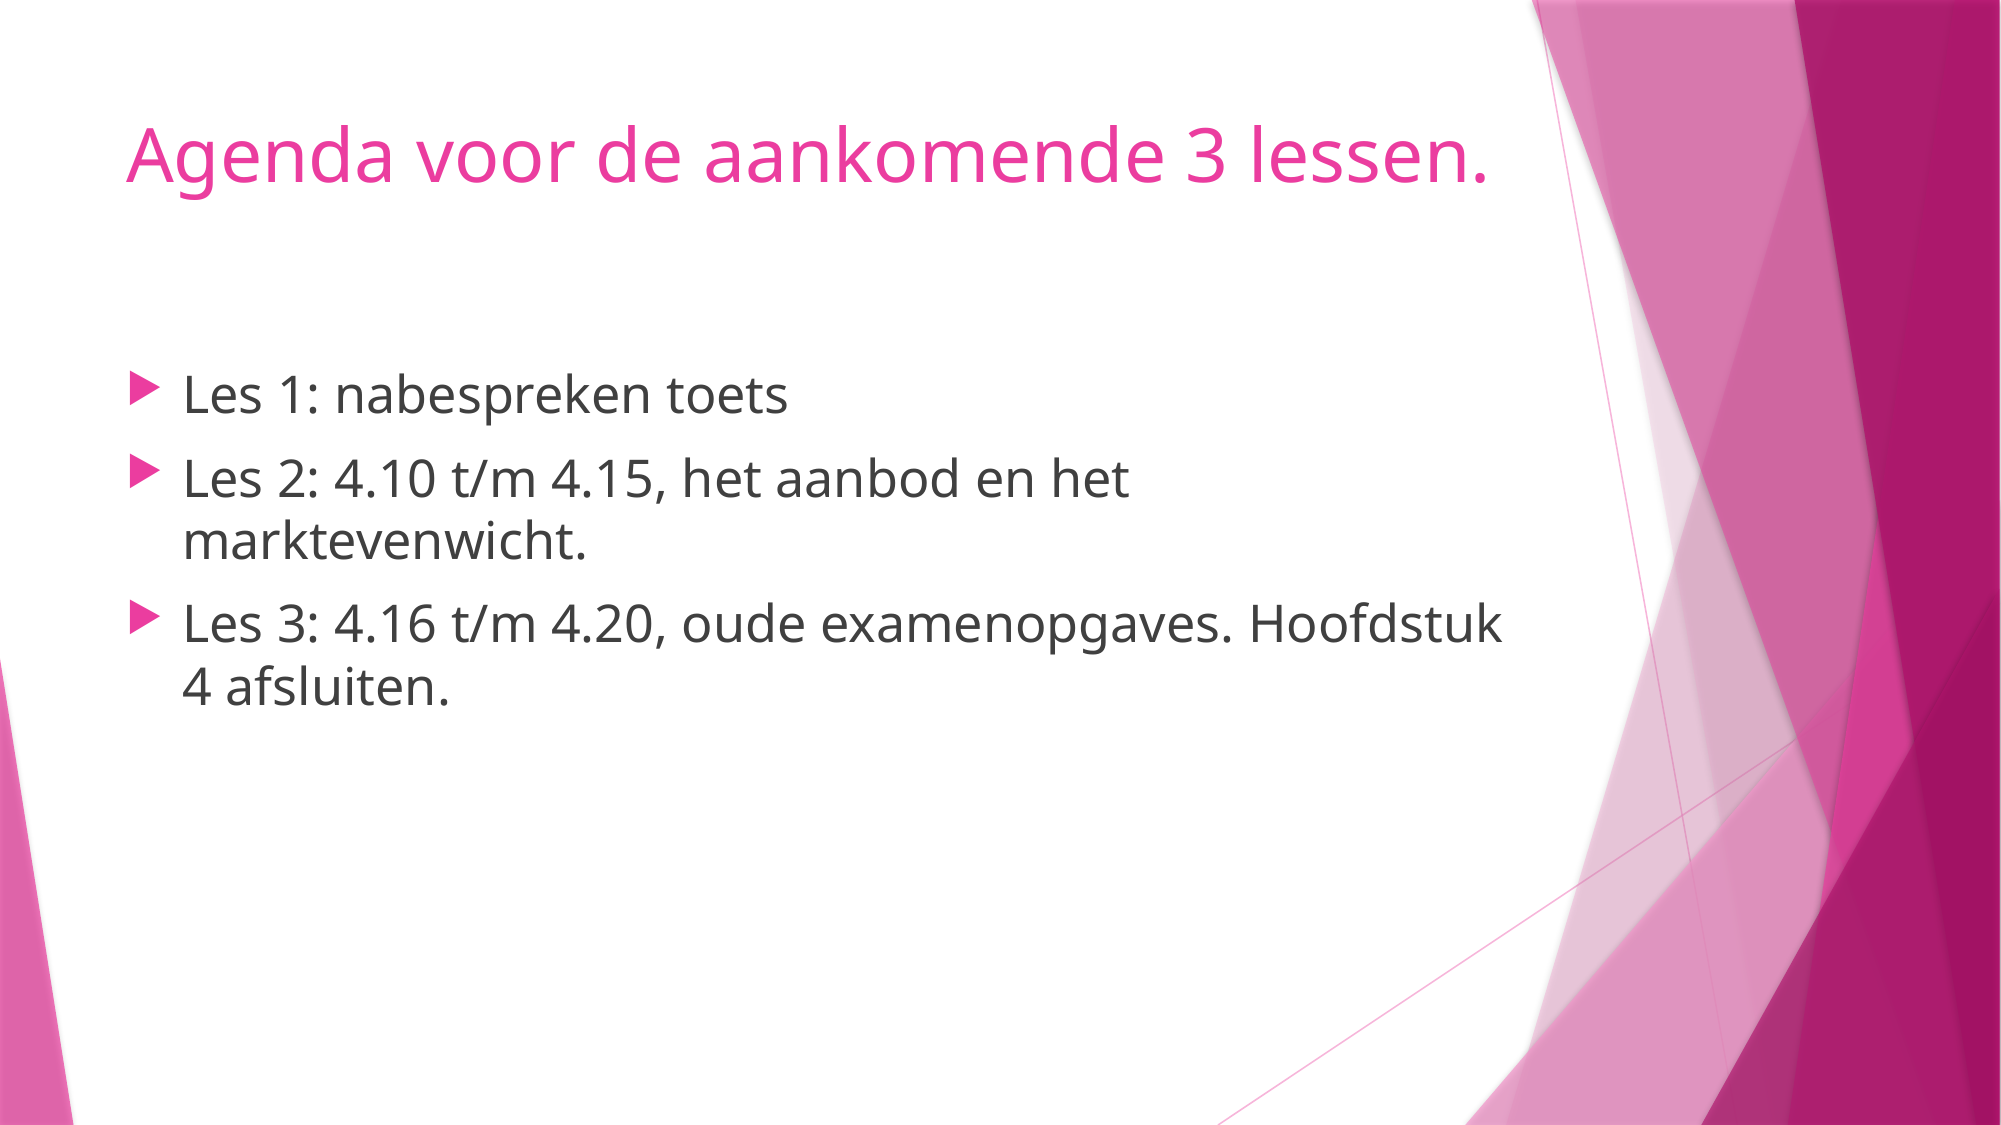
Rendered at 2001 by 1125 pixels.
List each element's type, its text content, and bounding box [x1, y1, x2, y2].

title Agenda voor de aankomende 3 lessen. [111, 99, 1522, 317]
list Les 1: nabespreken toets Les 2: 4.10 t/m 4.15, het aanbod en het marktevenwicht. Les 3: 4.16 t/m 4.20, oude examenopgaves. Hoofdstuk 4 afsluiten. [111, 354, 1522, 992]
